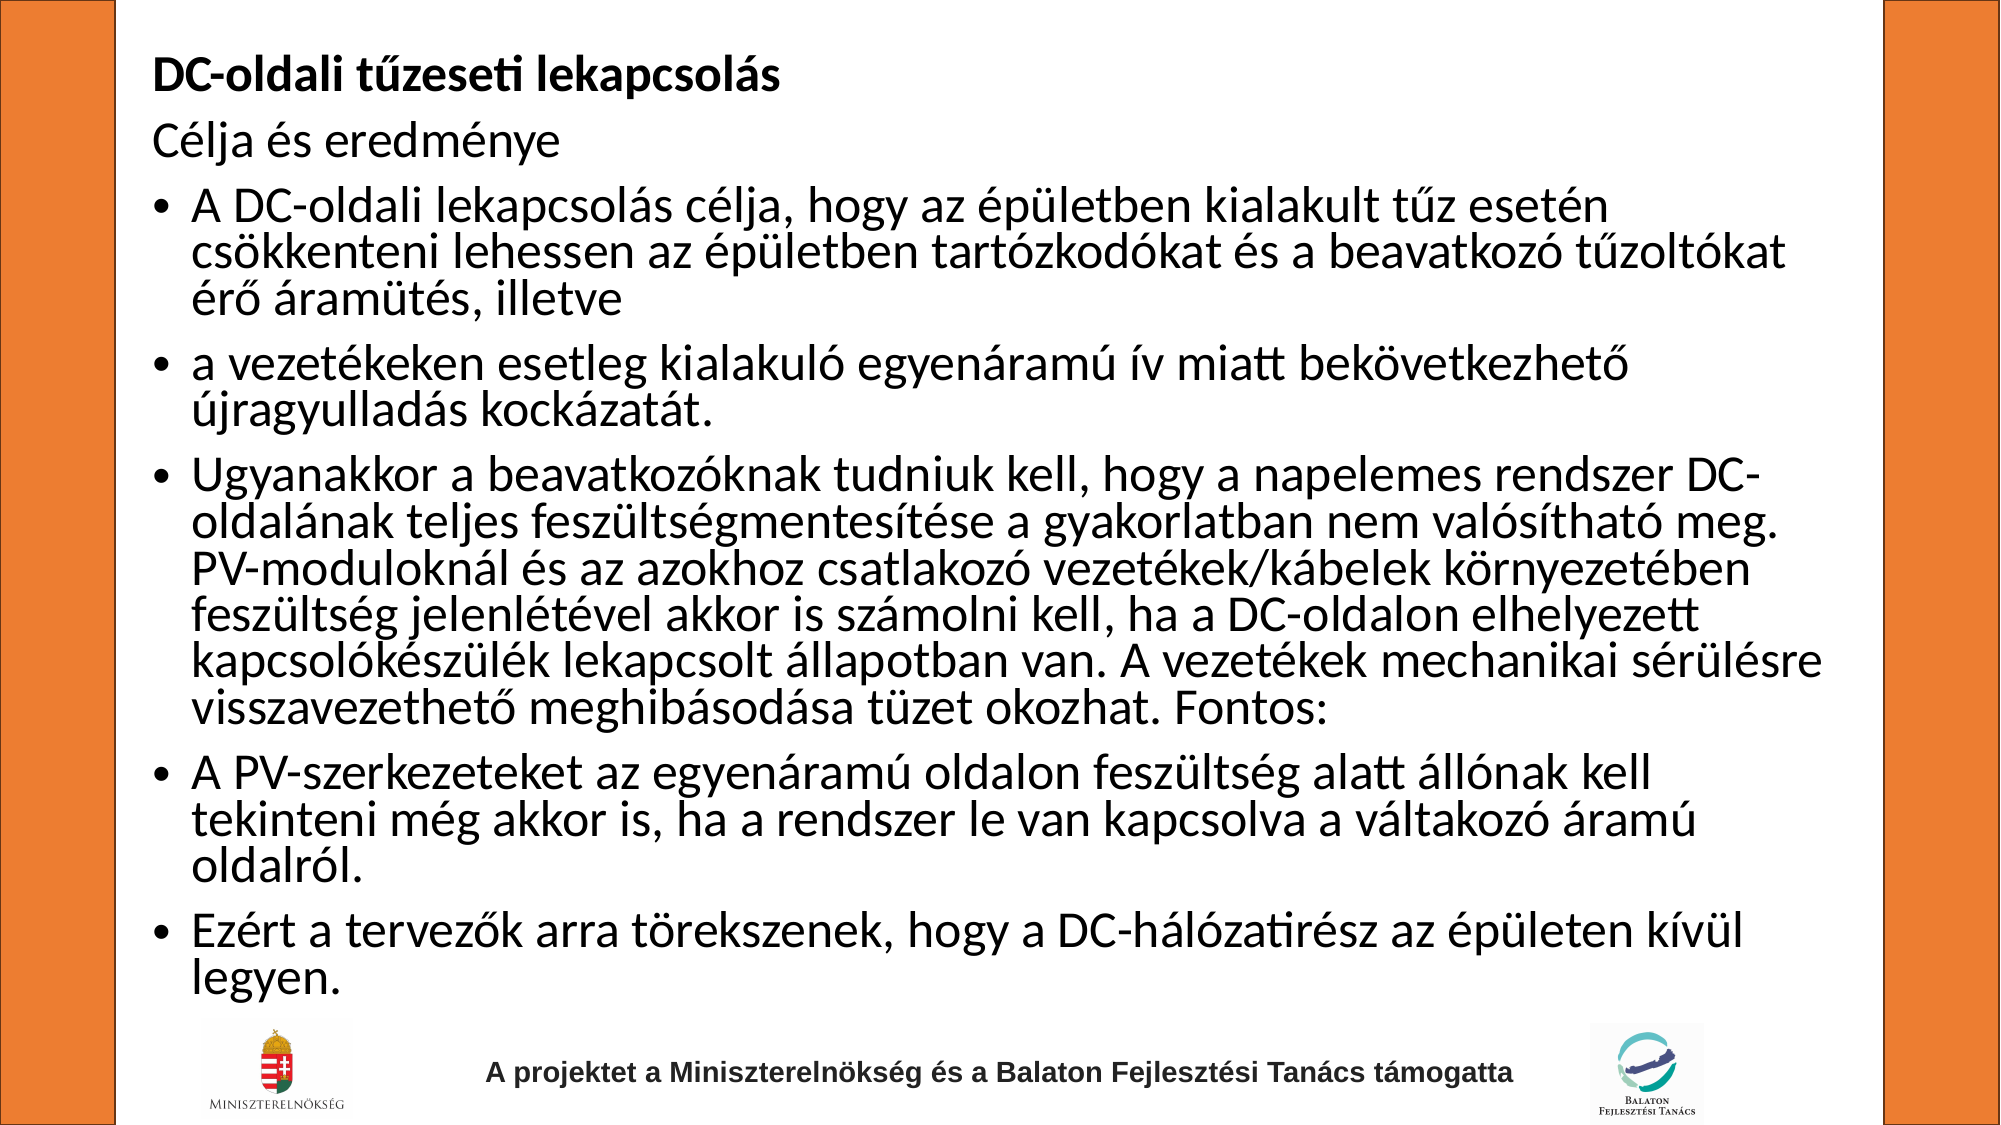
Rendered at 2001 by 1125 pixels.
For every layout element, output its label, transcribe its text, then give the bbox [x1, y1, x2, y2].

list DC-oldali tűzeseti lekapcsolás Célja és eredménye A DC-oldali lekapcsolás célja, hogy az épületben kialakult tűz esetén csökkenteni lehessen az épületben tartózkodókat és a beavatkozó tűzoltókat érő áramütés, illetve a vezetékeken esetleg kialakuló egyenáramú ív miatt bekövetkezhető újragyulladás kockázatát. Ugyanakkor a beavatkozóknak tudniuk kell, hogy a napelemes rendszer DC-oldalának teljes feszültségmentesítése a gyakorlatban nem valósítható meg. PV-moduloknál és az azokhoz csatlakozó vezetékek/kábelek környezetében feszültség jelenlétével akkor is számolni kell, ha a DC-oldalon elhelyezett kapcsolókészülék lekapcsolt állapotban van. A vezetékek mechanikai sérülésre visszavezethető meghibásodása tüzet okozhat. Fontos: A PV-szerkezeteket az egyenáramú oldalon feszültség alatt állónak kell tekinteni még akkor is, ha a rendszer le van kapcsolva a váltakozó áramú oldalról. Ezért a tervezők arra törekszenek, hogy a DC-hálózatirész az épületen kívül legyen. [137, 47, 1863, 1014]
picture [1590, 1023, 1704, 1125]
picture [201, 1018, 353, 1119]
